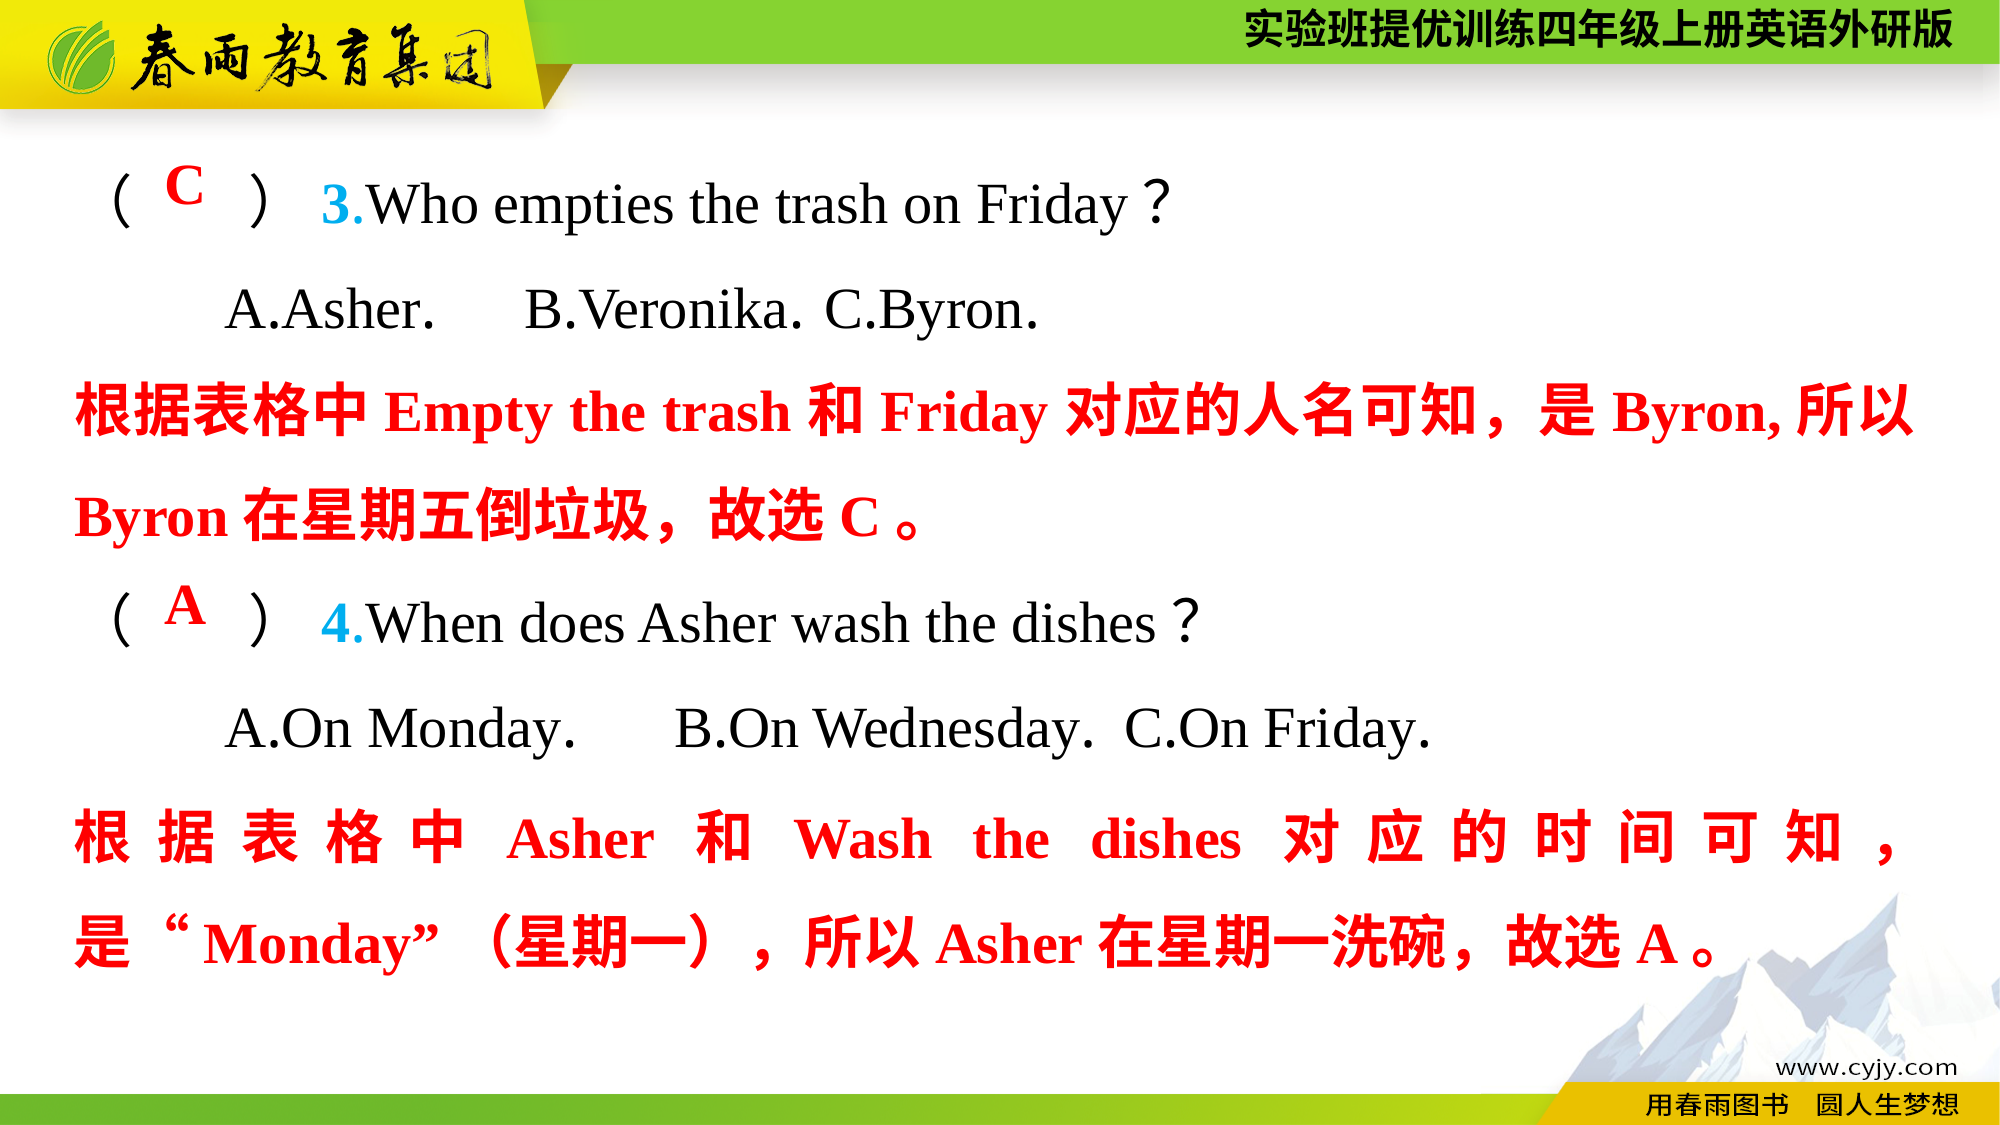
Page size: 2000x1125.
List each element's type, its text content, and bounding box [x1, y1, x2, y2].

picture [0, 0, 2000, 1125]
text_box A [149, 559, 222, 644]
list （ ）3.Who empties the trash on Friday？ A.Asher. B.Veronika. C.Byron. （ ）4.When does Asher wash the dishes？ A.On Monday. B.On Wednesday. C.On Friday. [59, 122, 1944, 330]
text_box C [149, 139, 222, 224]
text_box 根据表格中Asher和Wash the dishes对应的时间可知，是“Monday”（星期一），所以Asher在星期一洗碗，故选A。 [58, 757, 1943, 983]
list （ ）3.Who empties the trash on Friday？ A.Asher. B.Veronika. C.Byron. （ ）4.When does Asher wash the dishes？ A.On Monday. B.On Wednesday. C.On Friday. [59, 556, 1944, 774]
text_box 根据表格中Empty the trash和Friday对应的人名可知，是Byron,所以Byron在星期五倒垃圾，故选C。 [59, 330, 1944, 556]
